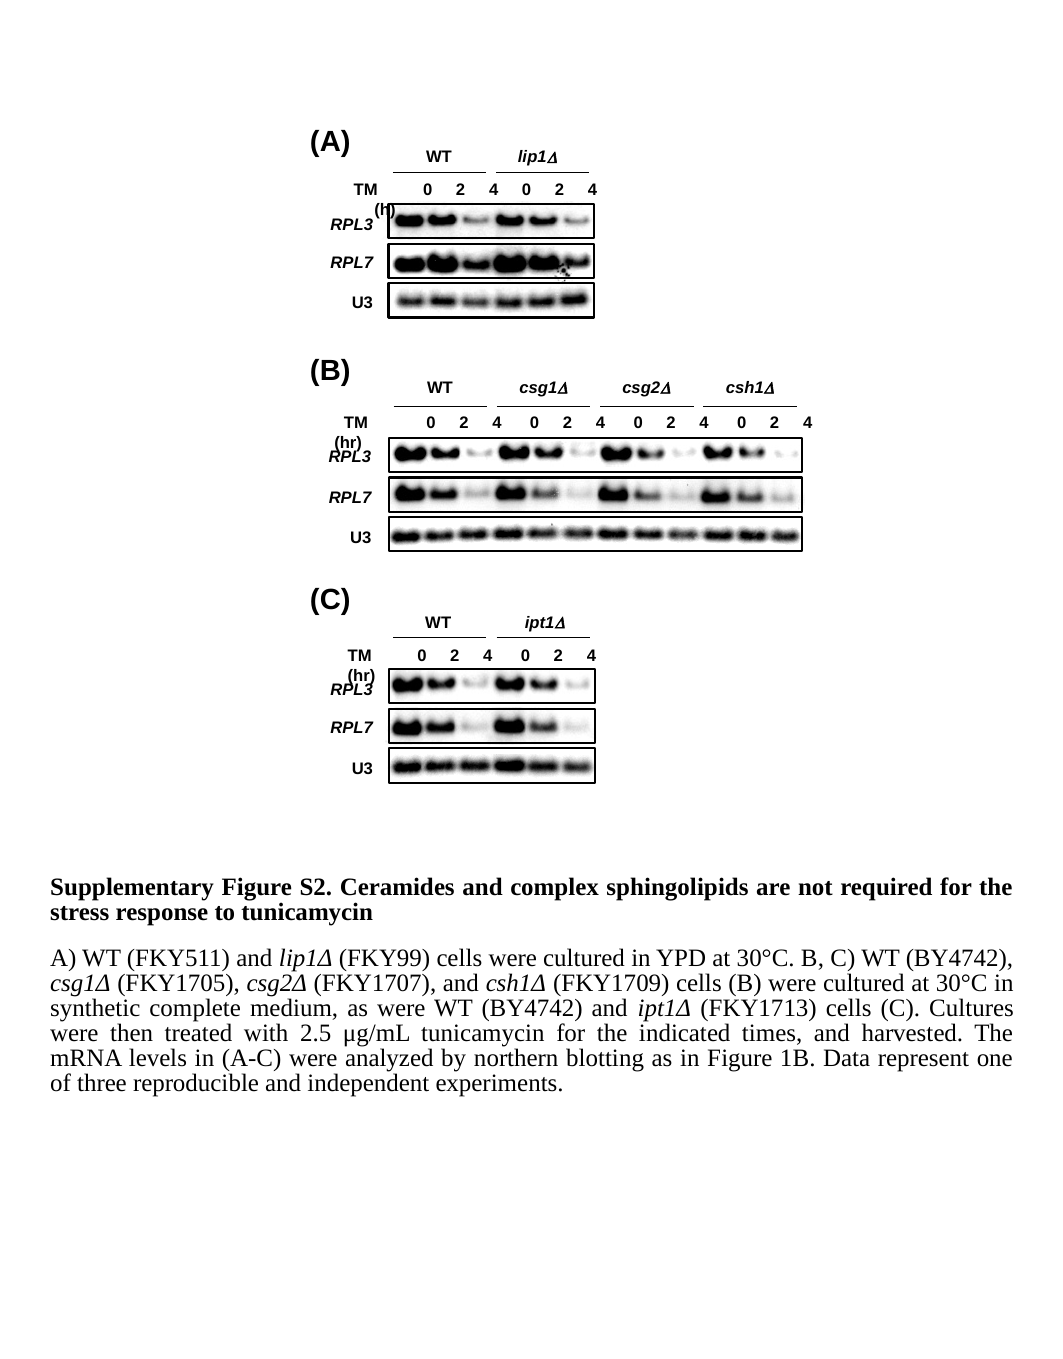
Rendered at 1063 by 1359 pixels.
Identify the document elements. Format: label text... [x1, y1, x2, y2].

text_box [299, 138, 634, 321]
text_box Supplementary Figure S2. Ceramides and complex sphingolipids are not required for the stress response to tunicamycin A) WT (FKY511) and lip1Δ (FKY99) cells were cultured in YPD at 30°C. B, C) WT (BY4742), csg1Δ (FKY1705), csg2Δ (FKY1707), and csh1Δ (FKY1709) cells (B) were cultured at 30°C in synthetic complete medium, as were WT (BY4742) and ipt1Δ (FKY1713) cells (C). Cultures were then treated with 2.5 μg/mL tunicamycin for the indicated times, and harvested. The mRNA levels in (A-C) were analyzed by northern blotting as in Figure 1B. Data represent one of three reproducible and independent experiments. [35, 868, 1029, 1104]
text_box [299, 603, 654, 786]
text_box (B) [295, 344, 402, 368]
text_box (C) [295, 573, 402, 606]
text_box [295, 368, 849, 556]
text_box (A) [295, 115, 402, 141]
